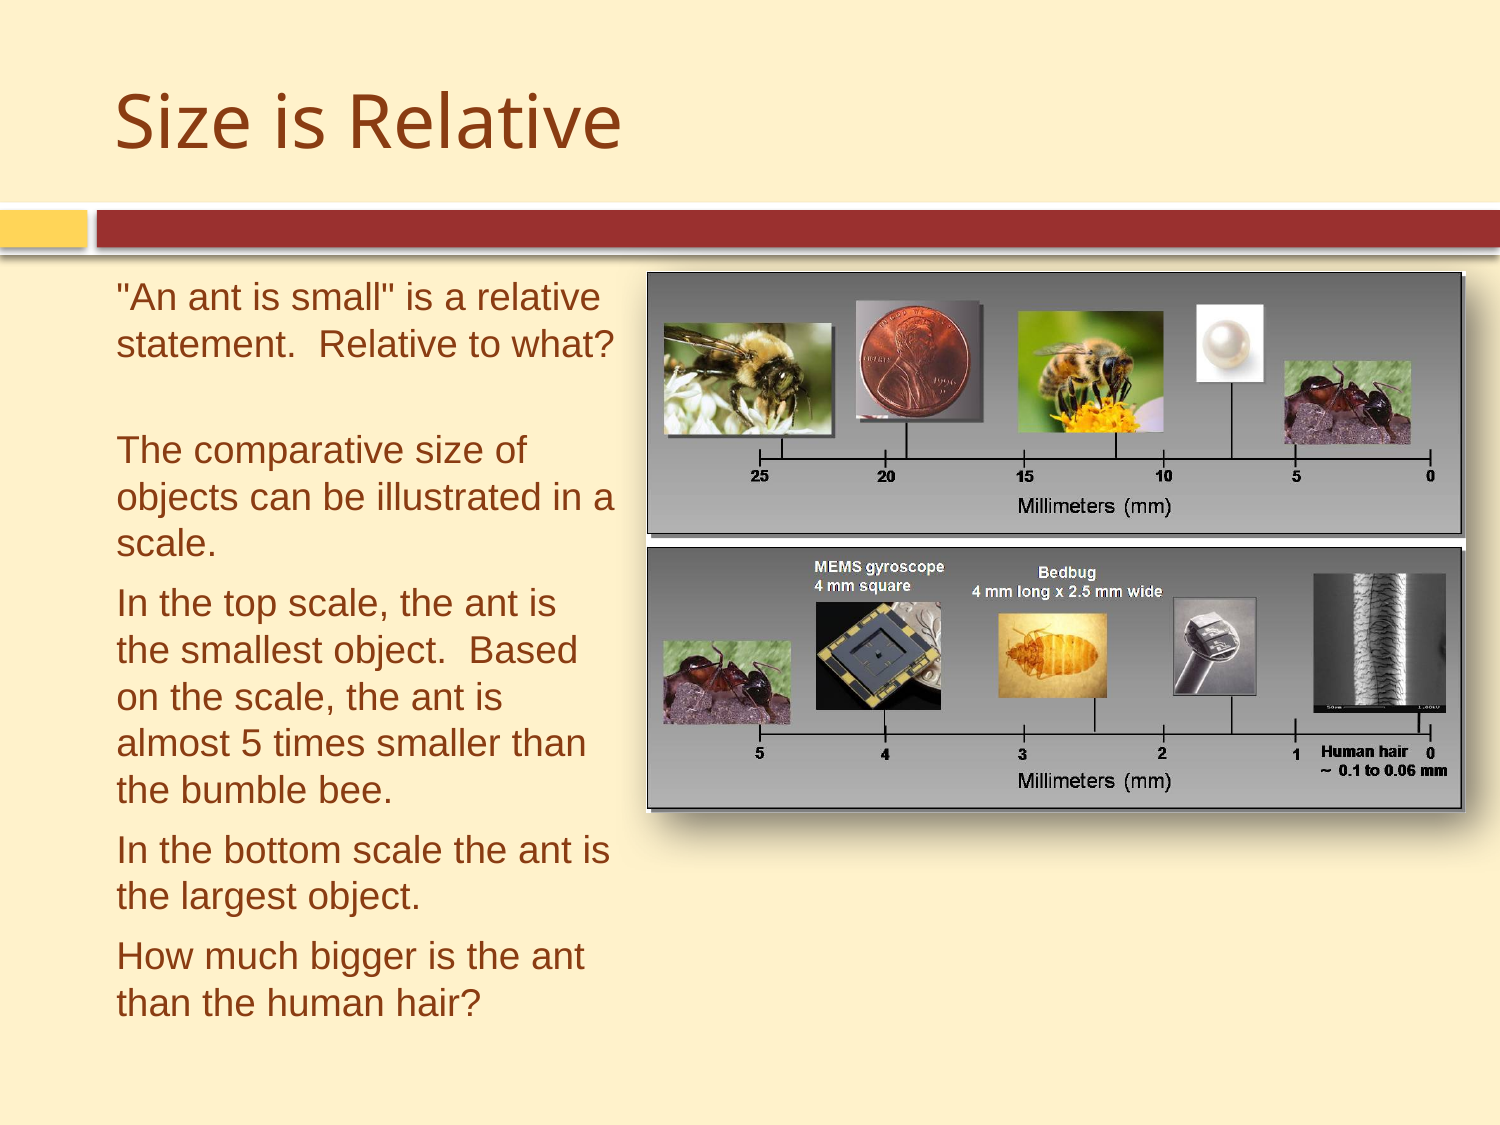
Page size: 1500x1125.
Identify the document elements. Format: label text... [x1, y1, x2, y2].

title Size is Relative [99, 37, 1438, 200]
list "An ant is small" is a relative statement. Relative to what? The comparative size of objects can be illustrated in a scale. In the top scale, the ant is the smallest object. Based on the scale, the ant is almost 5 times smaller than the bumble bee. In the bottom scale the ant is the largest object. How much bigger is the ant than the human hair? [101, 264, 633, 1039]
picture [646, 271, 1466, 813]
